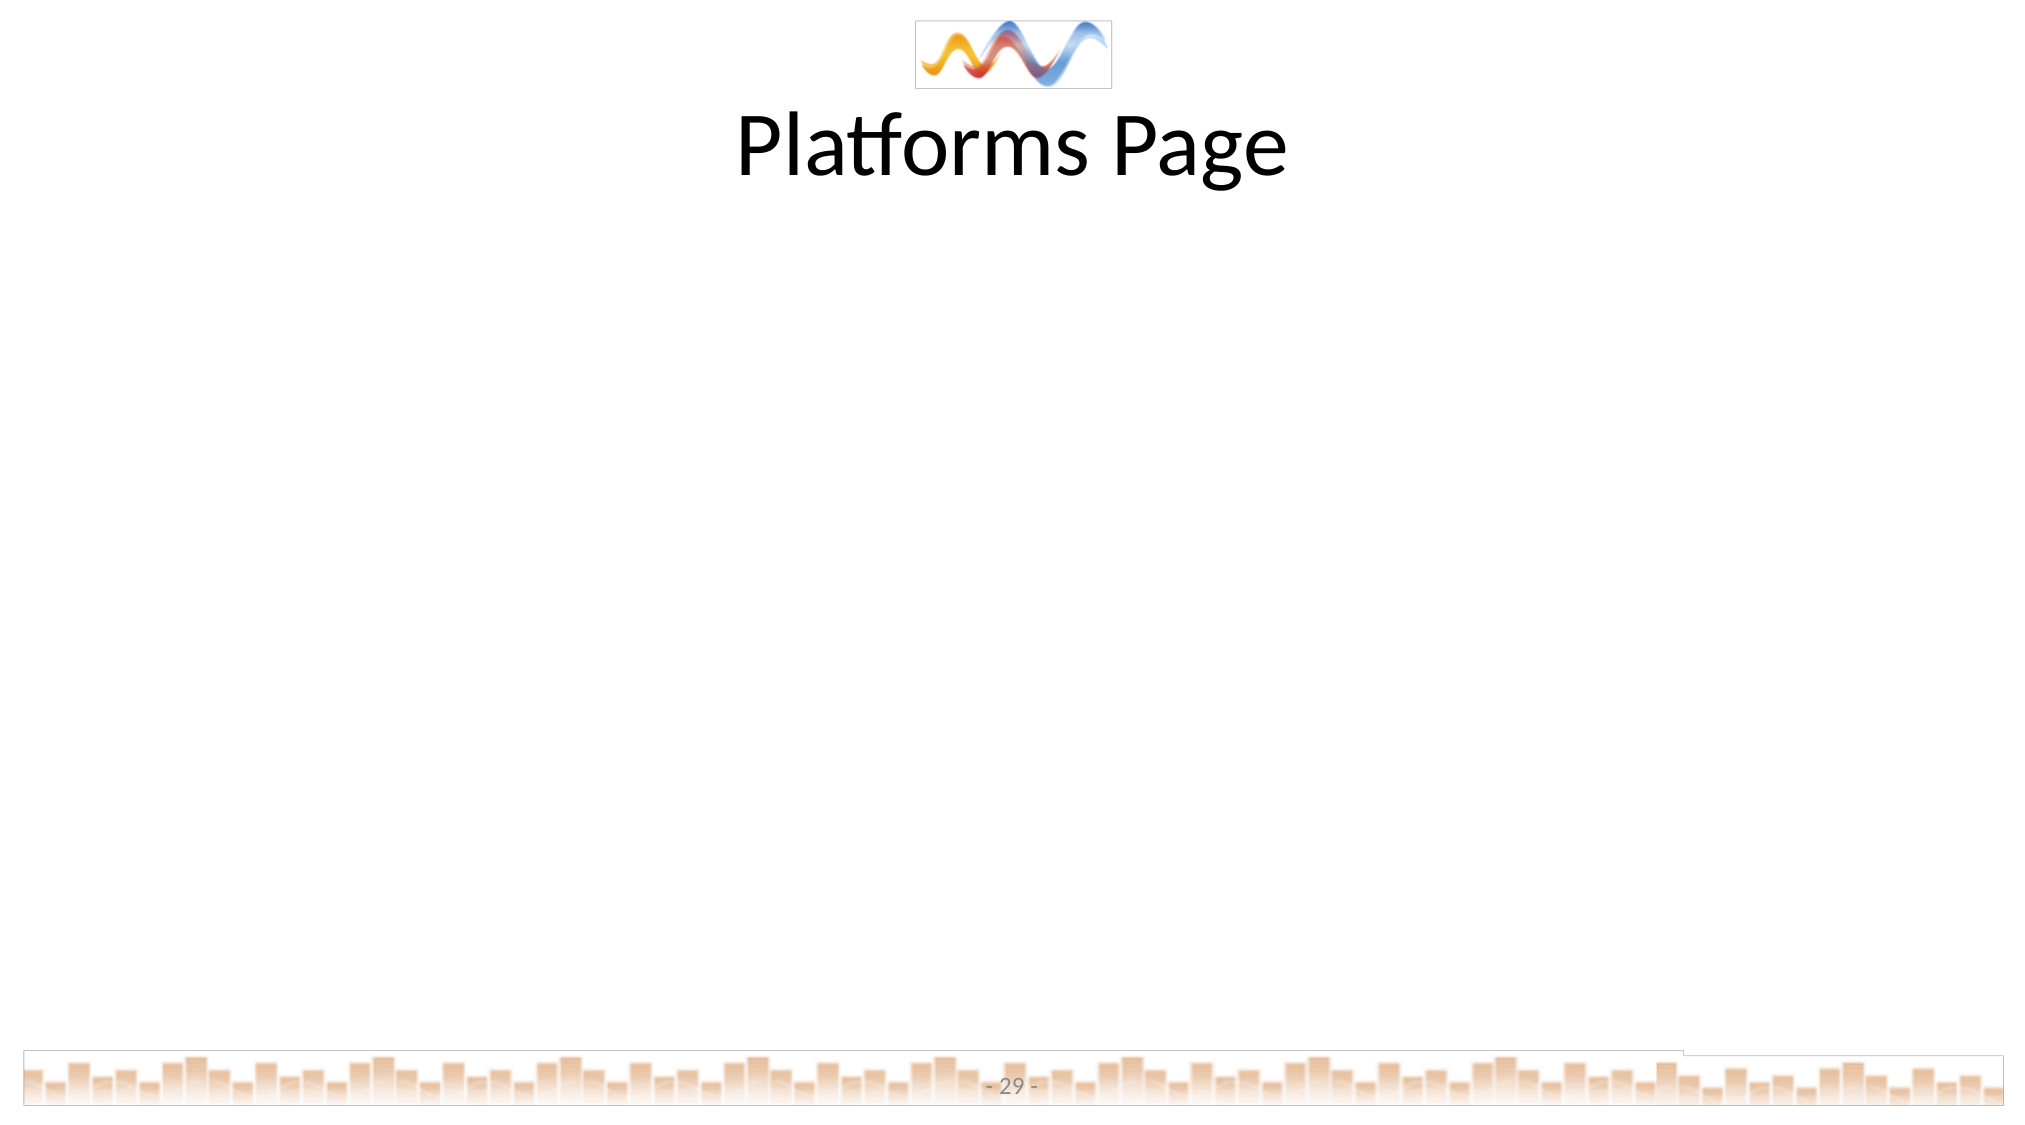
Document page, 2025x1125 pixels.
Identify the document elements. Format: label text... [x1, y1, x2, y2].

title Platforms Page [101, 45, 1924, 233]
slide_number - 29 - [940, 1054, 1083, 1115]
